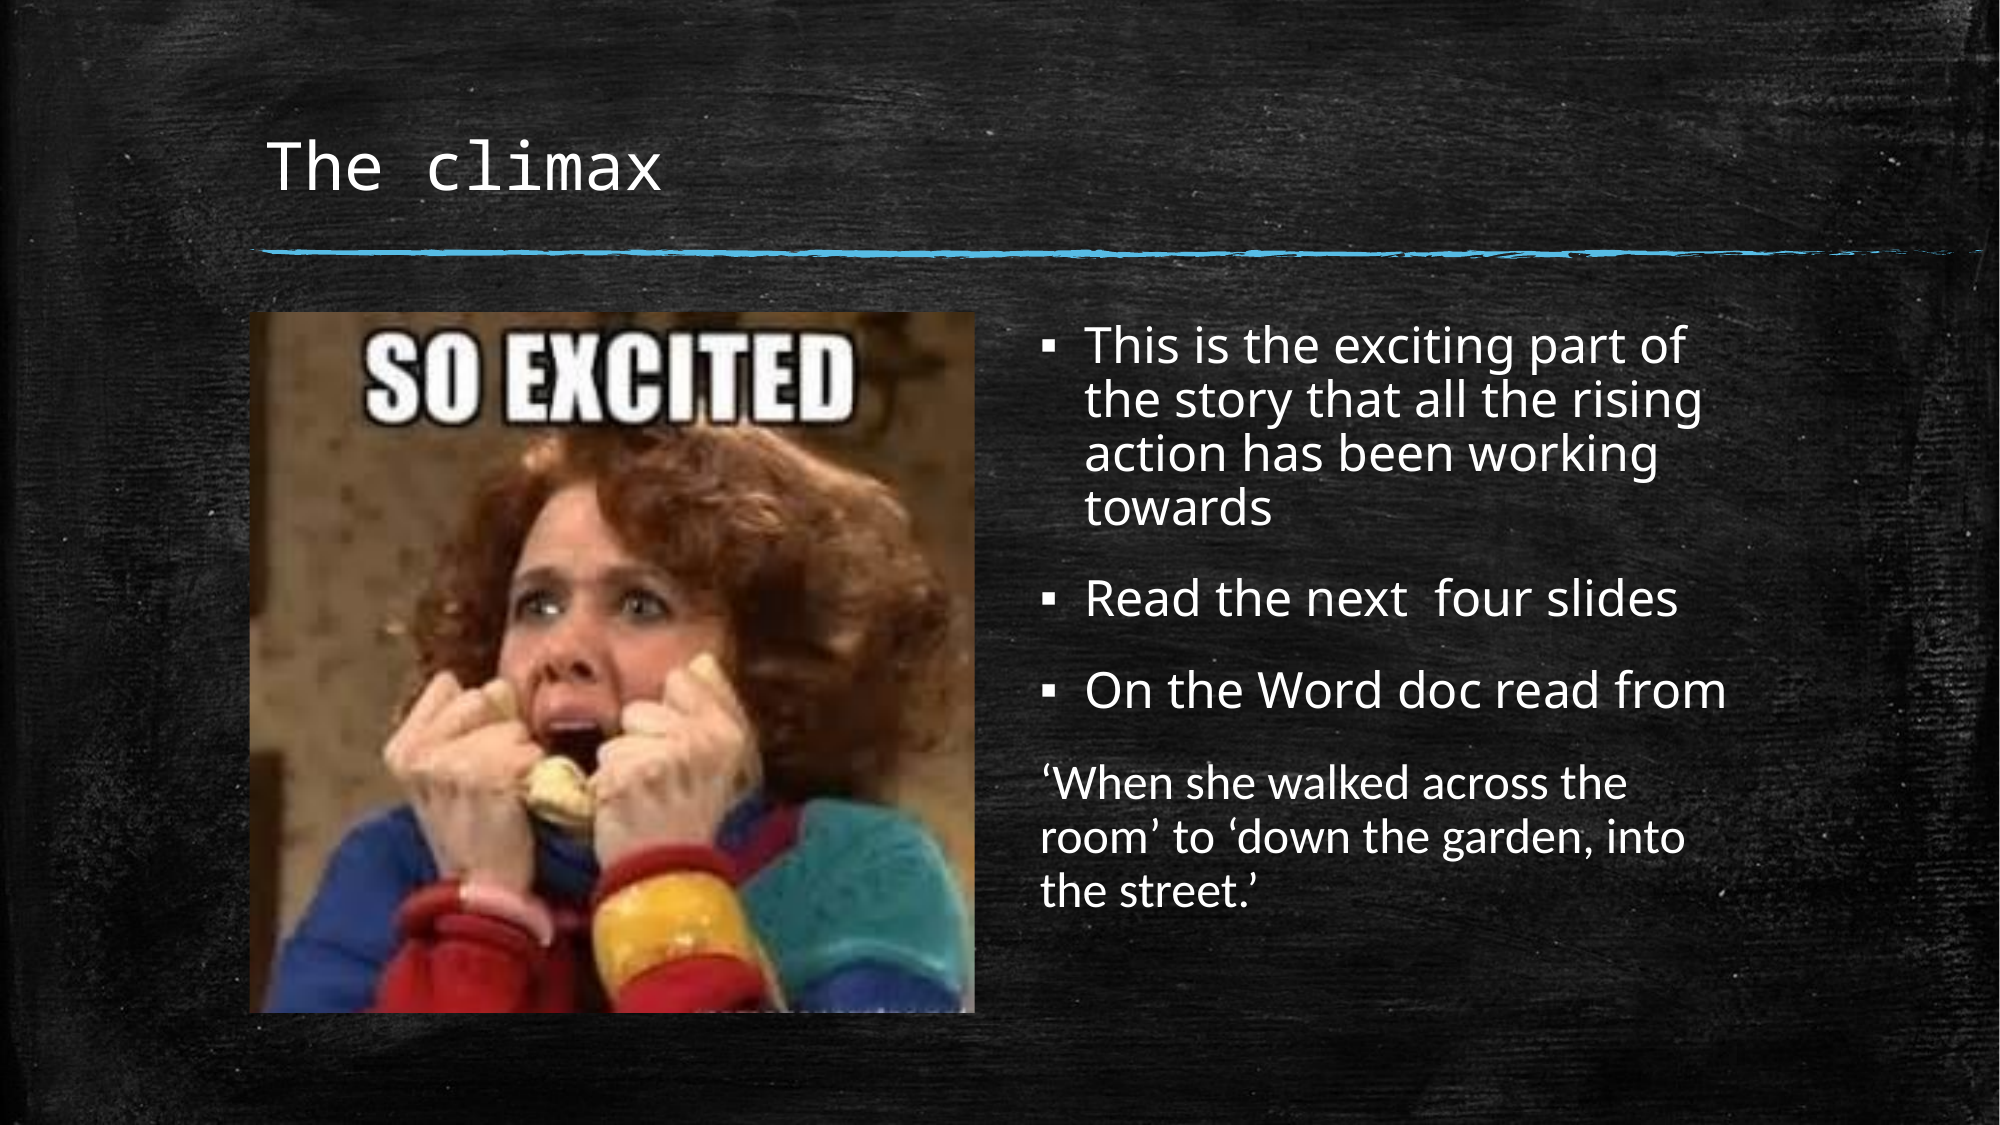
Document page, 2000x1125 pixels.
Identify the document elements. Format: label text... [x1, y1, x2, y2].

picture [0, 0, 2000, 1125]
title The climax [249, 45, 1750, 213]
list This is the exciting part of the story that all the rising action has been working towards Read the next four slides On the Word doc read from ‘When she walked across the room’ to ‘down the garden, into the street.’ [1024, 312, 1750, 1013]
